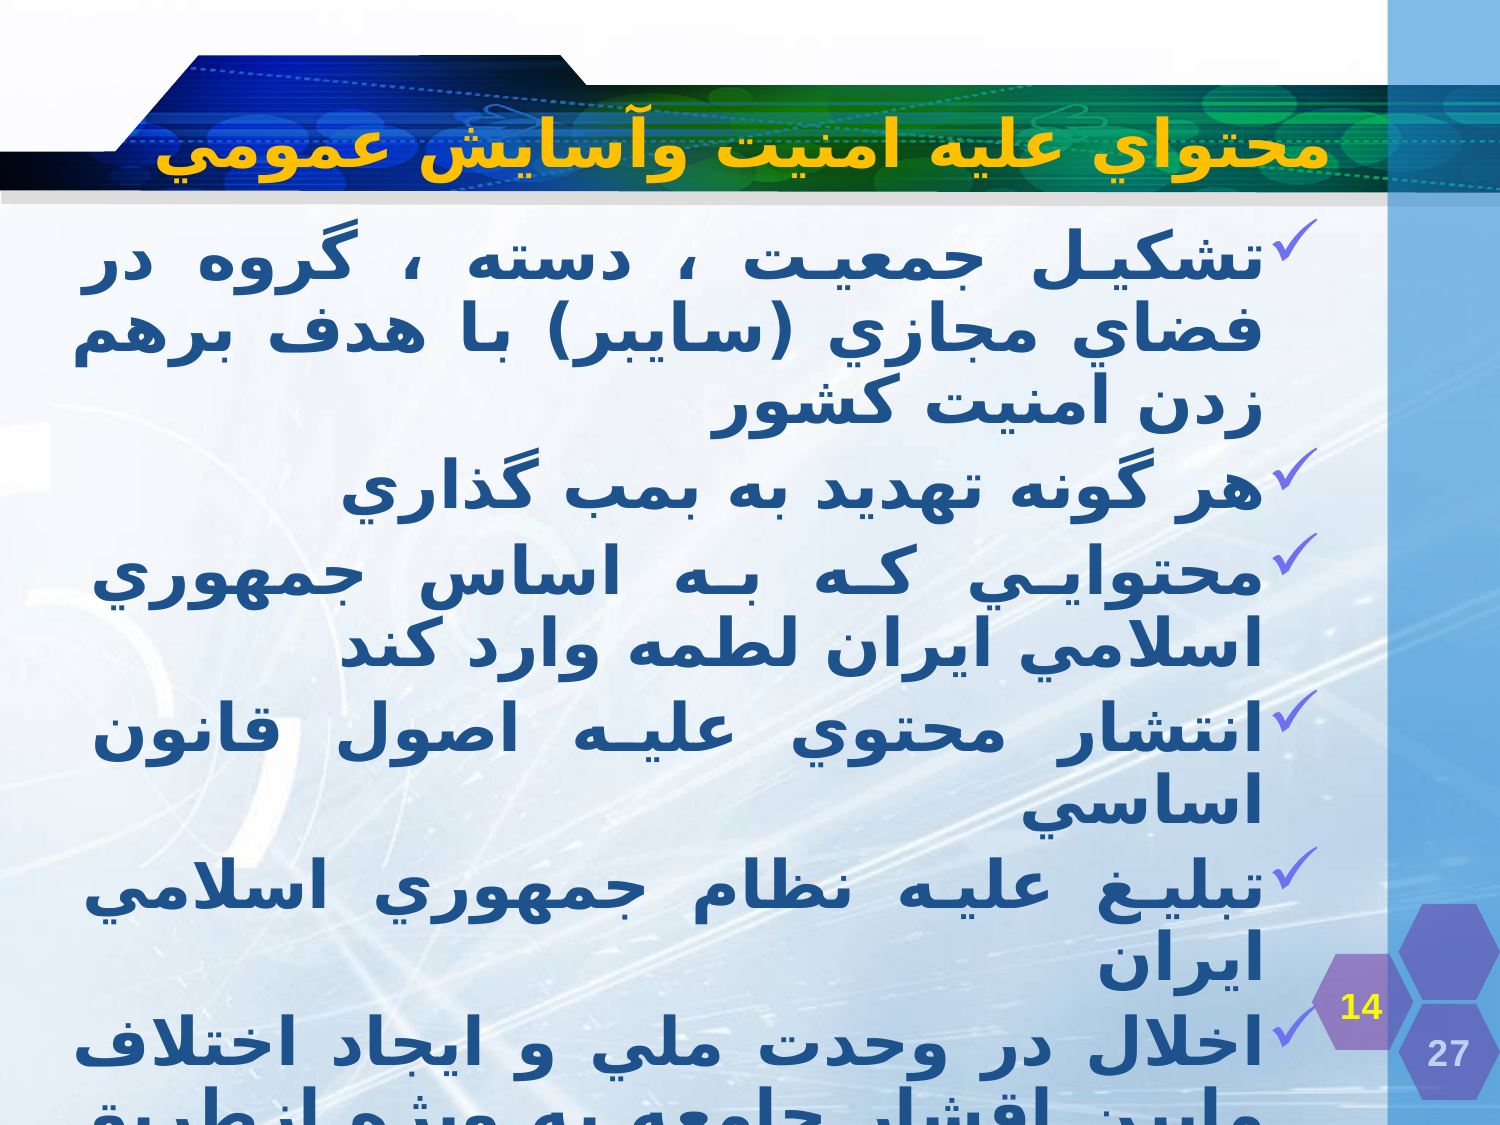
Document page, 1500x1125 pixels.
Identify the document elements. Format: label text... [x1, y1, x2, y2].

picture [0, 0, 1500, 1125]
text_box 14 [1324, 974, 1400, 1035]
title محتواي عليه امنيت وآسايش عمومي [99, 95, 1388, 188]
text_box 27 [1412, 1021, 1488, 1082]
list تشكيل جمعيت ، دسته ، گروه در فضاي مجازي (سايبر) با هدف برهم زدن امنيت كشور هر گونه تهديد به بمب گذاري محتوايي كه به اساس جمهوري اسلامي ايران لطمه وارد كند انتشار محتوي عليه اصول قانون اساسي تبليغ عليه نظام جمهوري اسلامي ايران اخلال در وحدت ملي و ايجاد اختلاف مابين اقشار جامعه به ويژه ازطريق طرح مسائل نژادي و قومي تحريك يا اغواي مردم به جنگ و كشتار يكديگر [50, 214, 1338, 1058]
